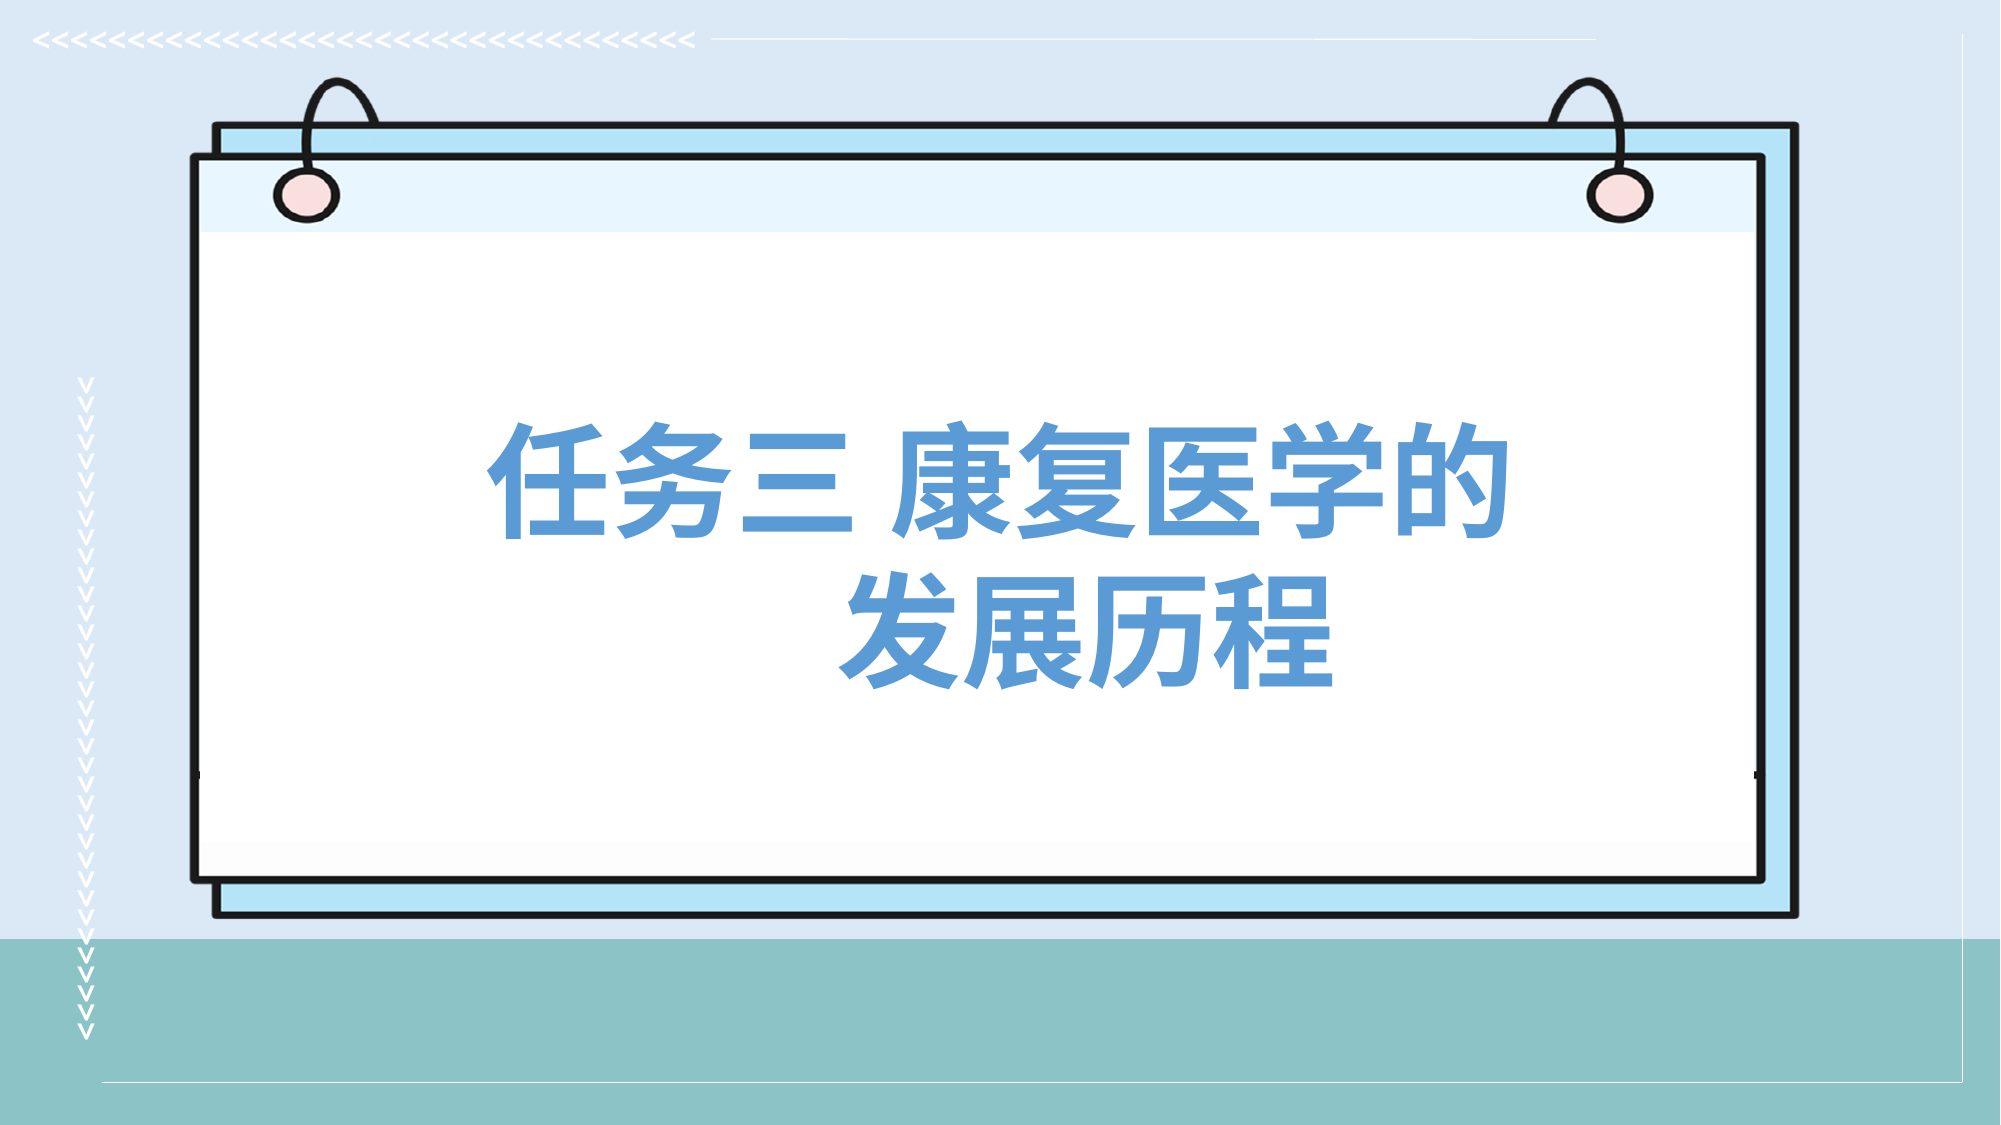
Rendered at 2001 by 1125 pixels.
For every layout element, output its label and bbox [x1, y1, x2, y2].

picture [107, 37, 1841, 947]
